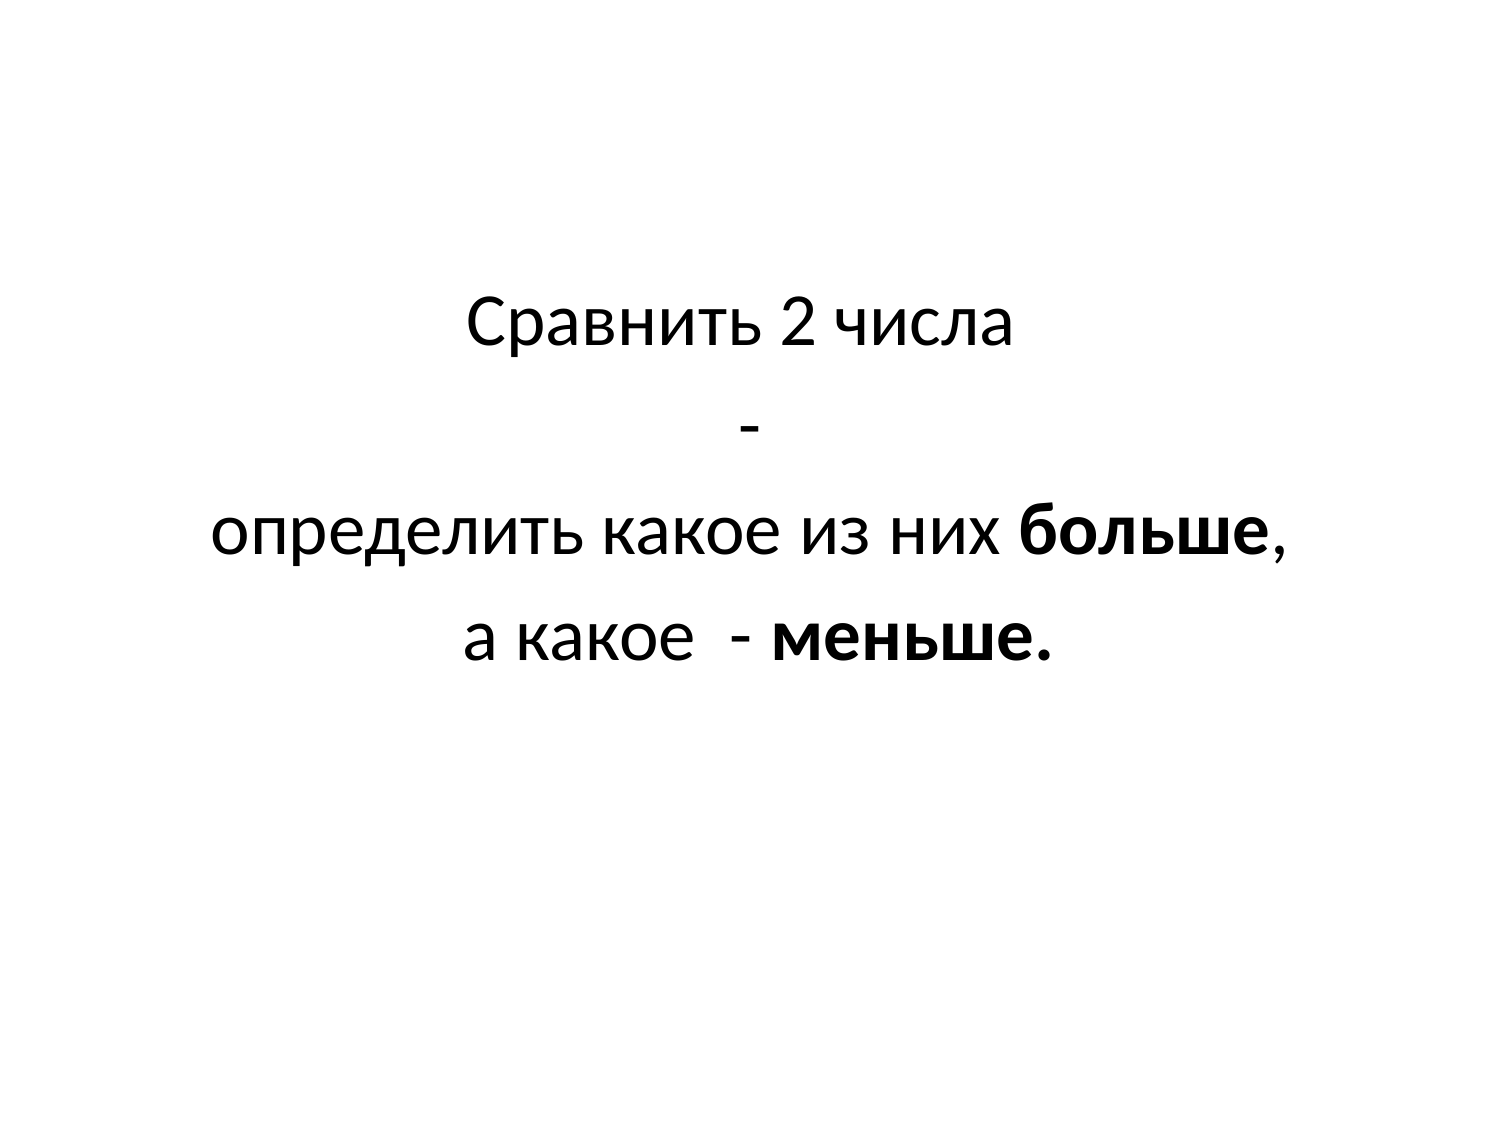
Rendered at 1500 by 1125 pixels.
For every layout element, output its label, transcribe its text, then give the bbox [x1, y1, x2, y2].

list Сравнить 2 числа - определить какое из них больше, а какое - меньше. [75, 262, 1425, 1005]
